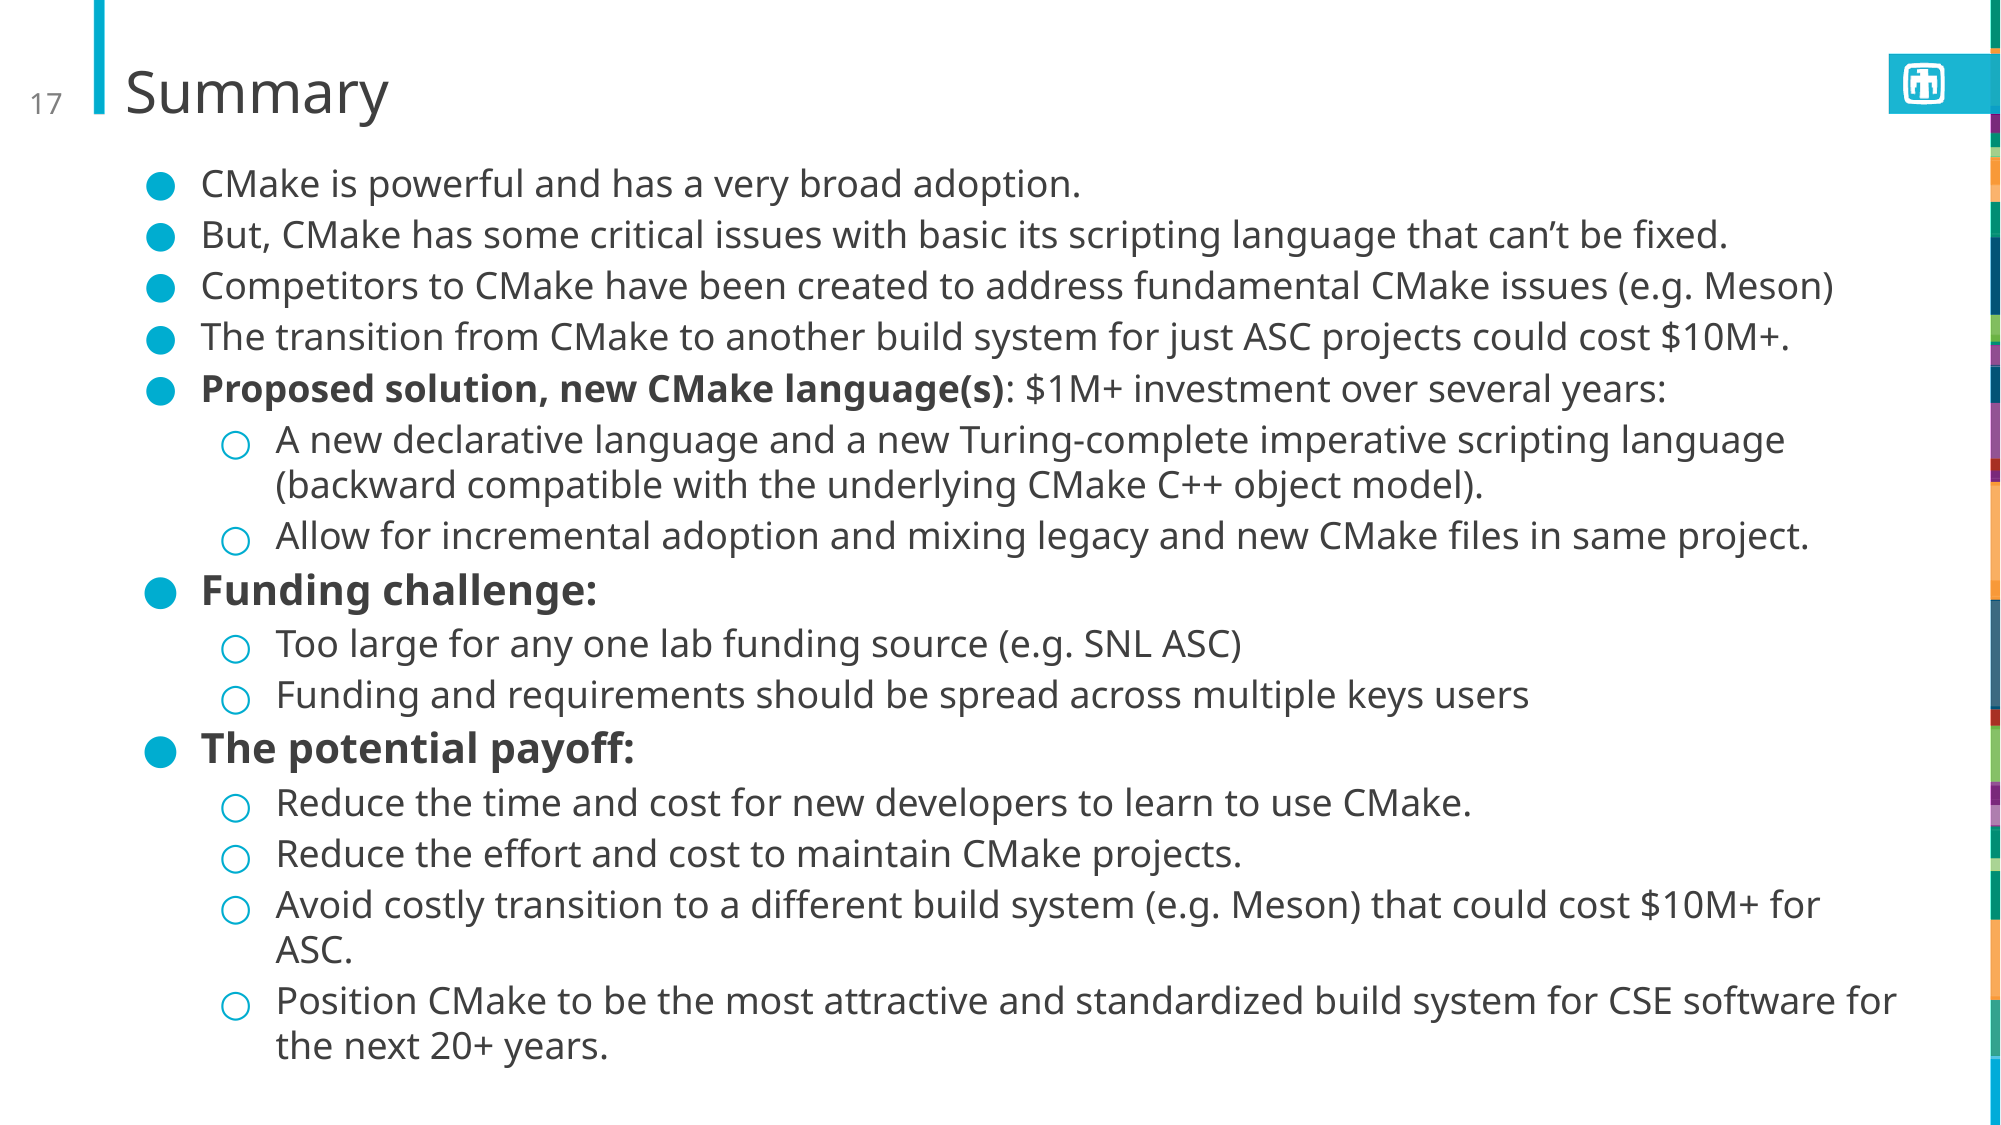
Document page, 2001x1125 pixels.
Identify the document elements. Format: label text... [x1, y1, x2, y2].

title Summary [118, 58, 1838, 152]
list CMake is powerful and has a very broad adoption. But, CMake has some critical issues with basic its scripting language that can’t be fixed. Competitors to CMake have been created to address fundamental CMake issues (e.g. Meson) The transition from CMake to another build system for just ASC projects could cost $10M+. Proposed solution, new CMake language(s): $1M+ investment over several years: A new declarative language and a new Turing-complete imperative scripting language (backward compatible with the underlying CMake C++ object model). Allow for incremental adoption and mixing legacy and new CMake files in same project. Funding challenge: Too large for any one lab funding source (e.g. SNL ASC) Funding and requirements should be spread across multiple keys users The potential payoff: Reduce the time and cost for new developers to learn to use CMake. Reduce the effort and cost to maintain CMake projects. Avoid costly transition to a different build system (e.g. Meson) that could cost $10M+ for ASC. Position CMake to be the most attractive and standardized build system for CSE software for the next 20+ years. [118, 152, 1917, 1066]
picture [0, 0, 2001, 1125]
slide_number 17 [0, 58, 92, 153]
